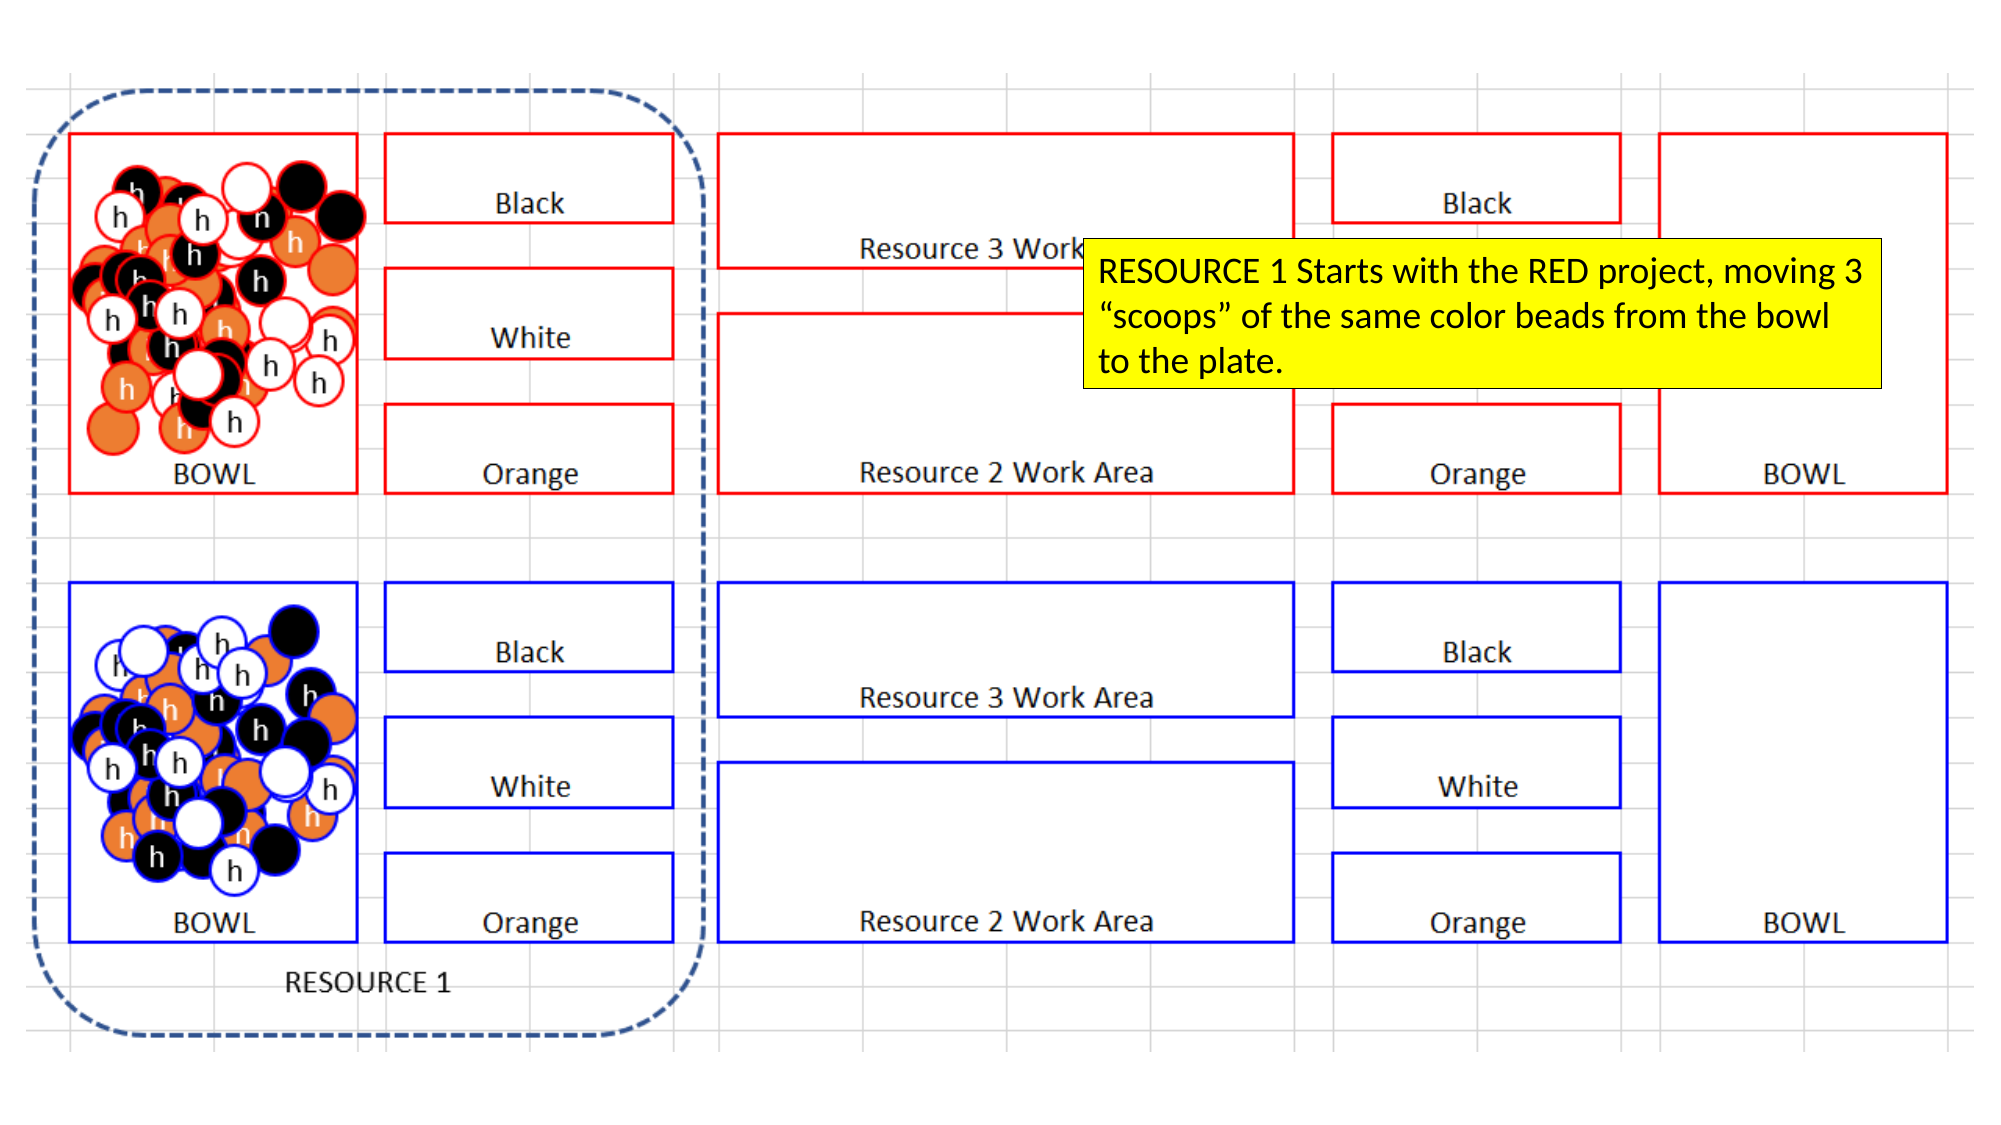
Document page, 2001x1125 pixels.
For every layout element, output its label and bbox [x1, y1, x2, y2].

picture [26, 73, 1974, 1052]
